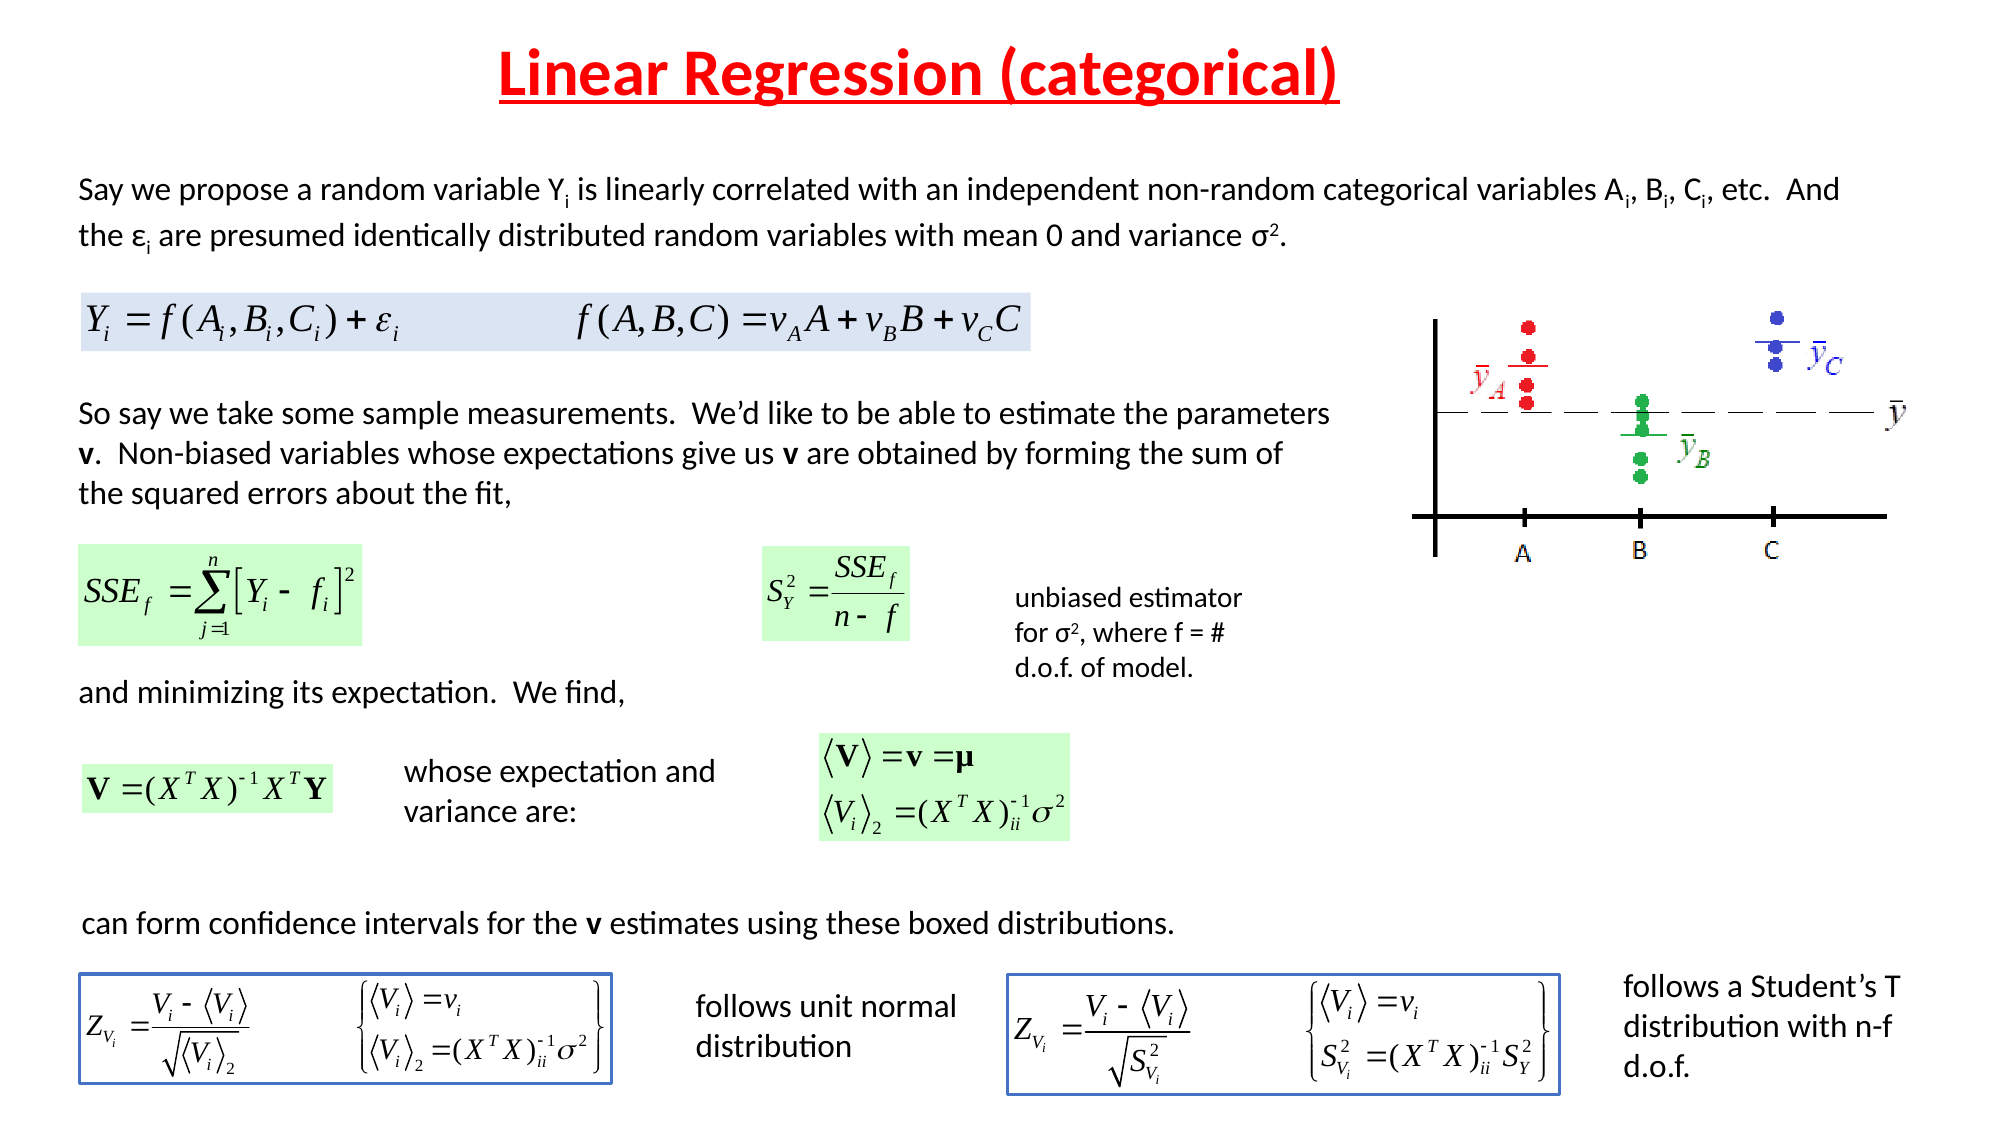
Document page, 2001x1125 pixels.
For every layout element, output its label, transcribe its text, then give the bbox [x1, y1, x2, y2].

text_box follows unit normal distribution [680, 977, 992, 1072]
text_box and minimizing its expectation. We find, [63, 663, 662, 718]
text_box follows a Student’s T distribution with n-f d.o.f. [1608, 956, 1919, 1092]
text_box Say we propose a random variable Yi is linearly correlated with an independent non-random categorical variables Ai, Bi, Ci, etc. And the εi are presumed identically distributed random variables with mean 0 and variance σ2. [63, 159, 1902, 266]
text_box whose expectation and variance are: [389, 741, 818, 836]
text_box unbiased estimator for σ2, where f = # d.o.f. of model. [999, 571, 1265, 691]
picture [1401, 300, 1917, 574]
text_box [77, 543, 363, 647]
text_box can form confidence intervals for the v estimates using these boxed distributions. [66, 893, 1350, 949]
text_box Linear Regression (categorical) [483, 21, 1447, 117]
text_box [761, 545, 911, 642]
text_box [81, 292, 1031, 352]
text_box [81, 975, 610, 1082]
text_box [1008, 975, 1558, 1094]
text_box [81, 763, 334, 813]
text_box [818, 732, 1070, 841]
text_box So say we take some sample measurements. We’d like to be able to estimate the parameters v. Non-biased variables whose expectations give us v are obtained by forming the sum of the squared errors about the fit, [63, 384, 1350, 519]
